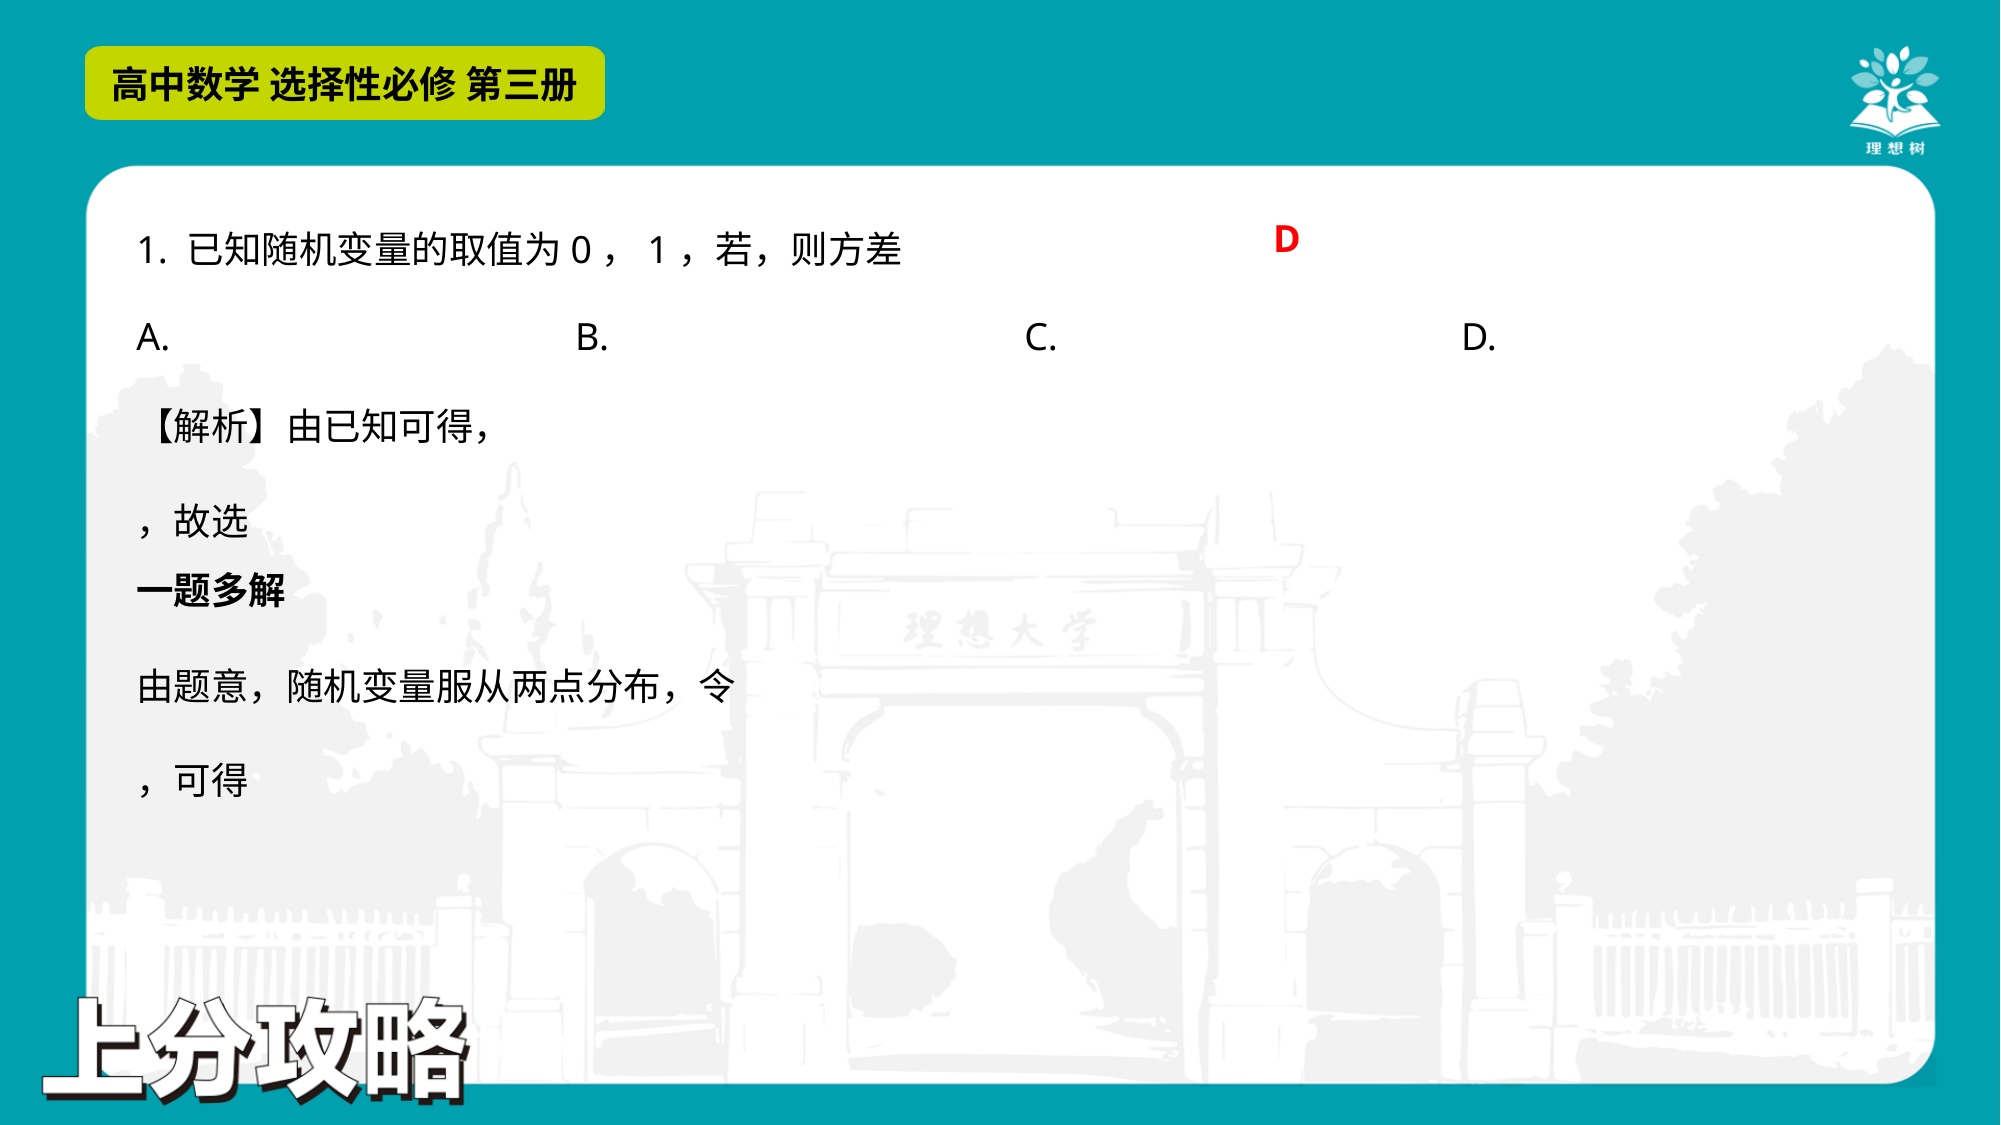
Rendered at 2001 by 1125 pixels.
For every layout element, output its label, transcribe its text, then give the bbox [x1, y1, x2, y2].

text_box D [1259, 214, 1315, 259]
picture [0, 0, 2000, 1125]
